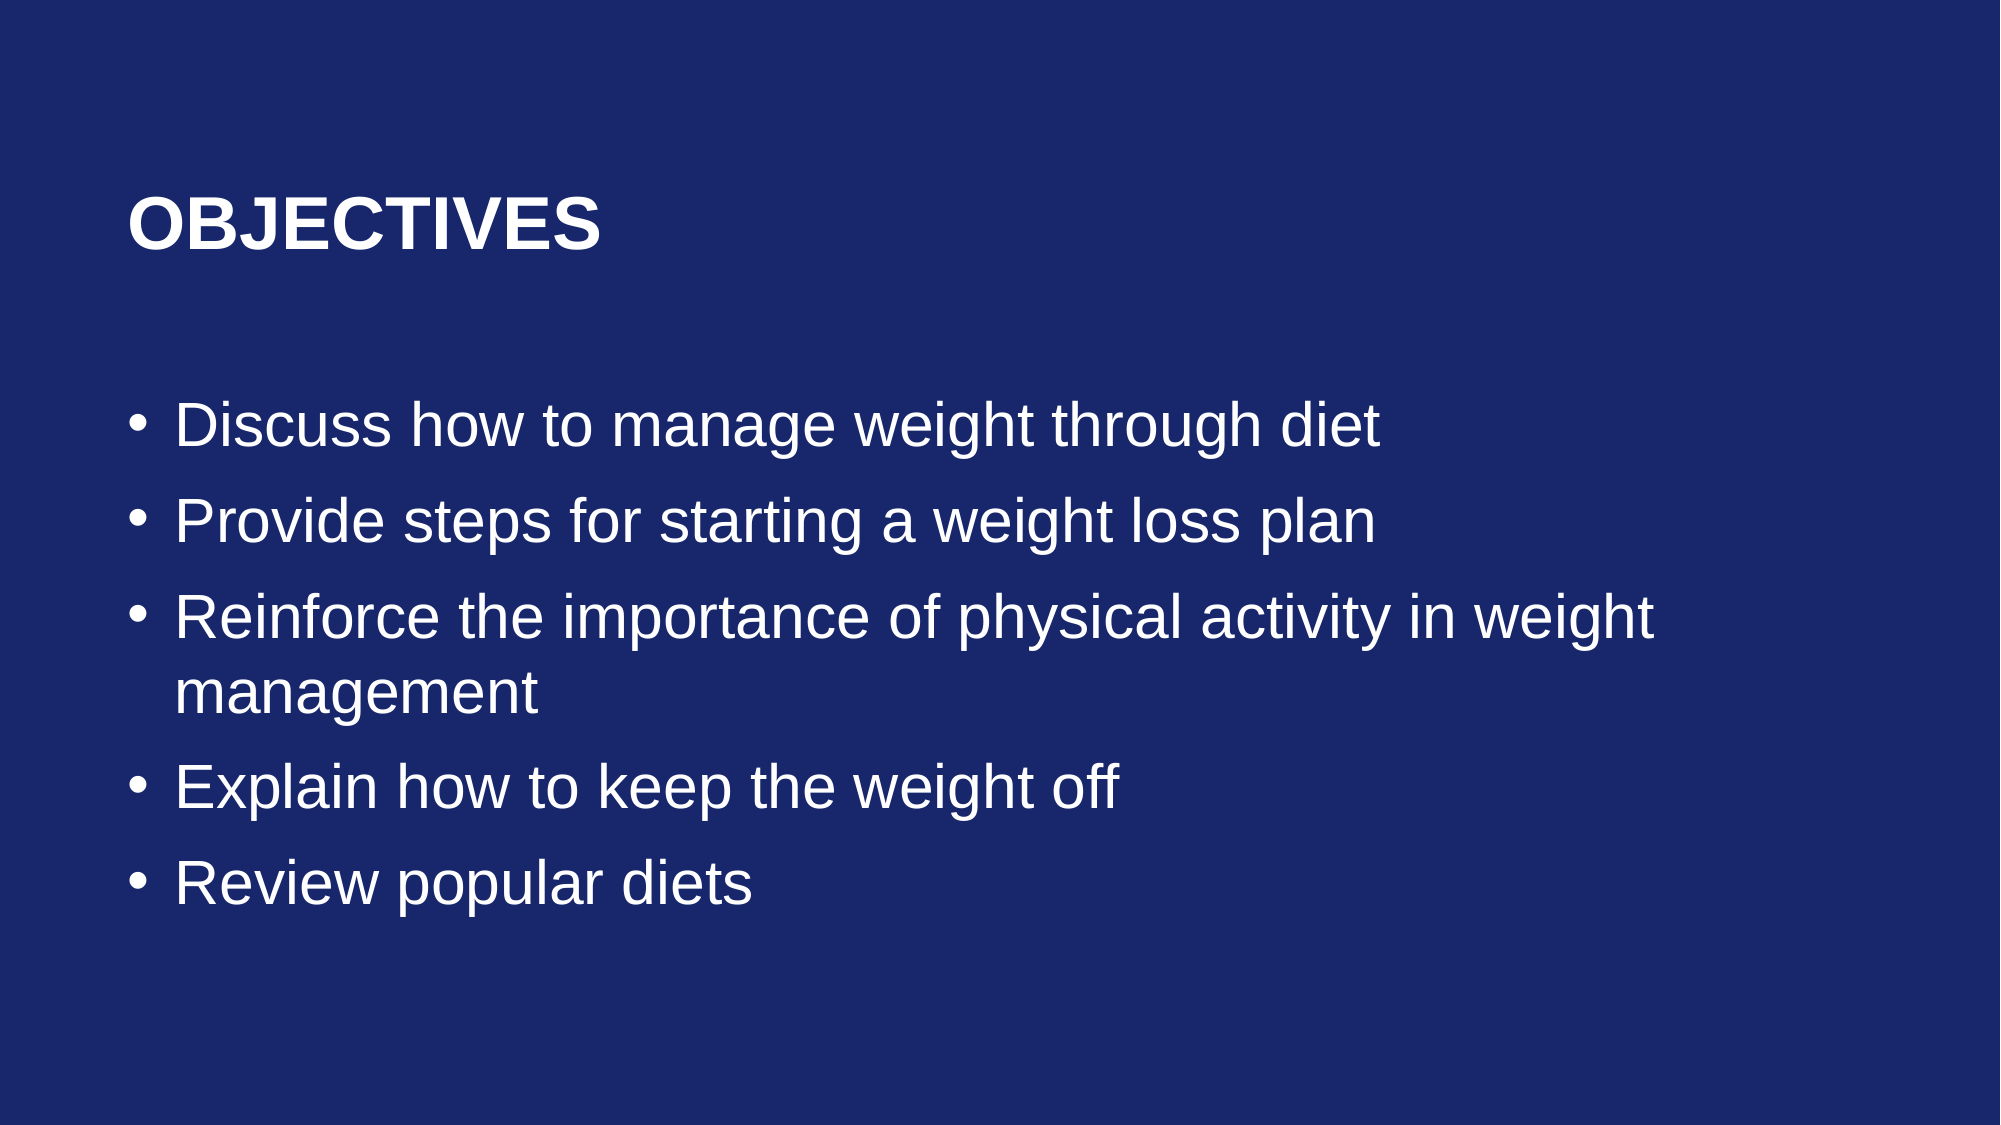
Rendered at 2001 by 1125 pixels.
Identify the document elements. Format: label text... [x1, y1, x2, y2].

list Discuss how to manage weight through diet Provide steps for starting a weight loss plan Reinforce the importance of physical activity in weight management Explain how to keep the weight off Review popular diets [112, 351, 1775, 950]
title objectives [112, 99, 1775, 339]
